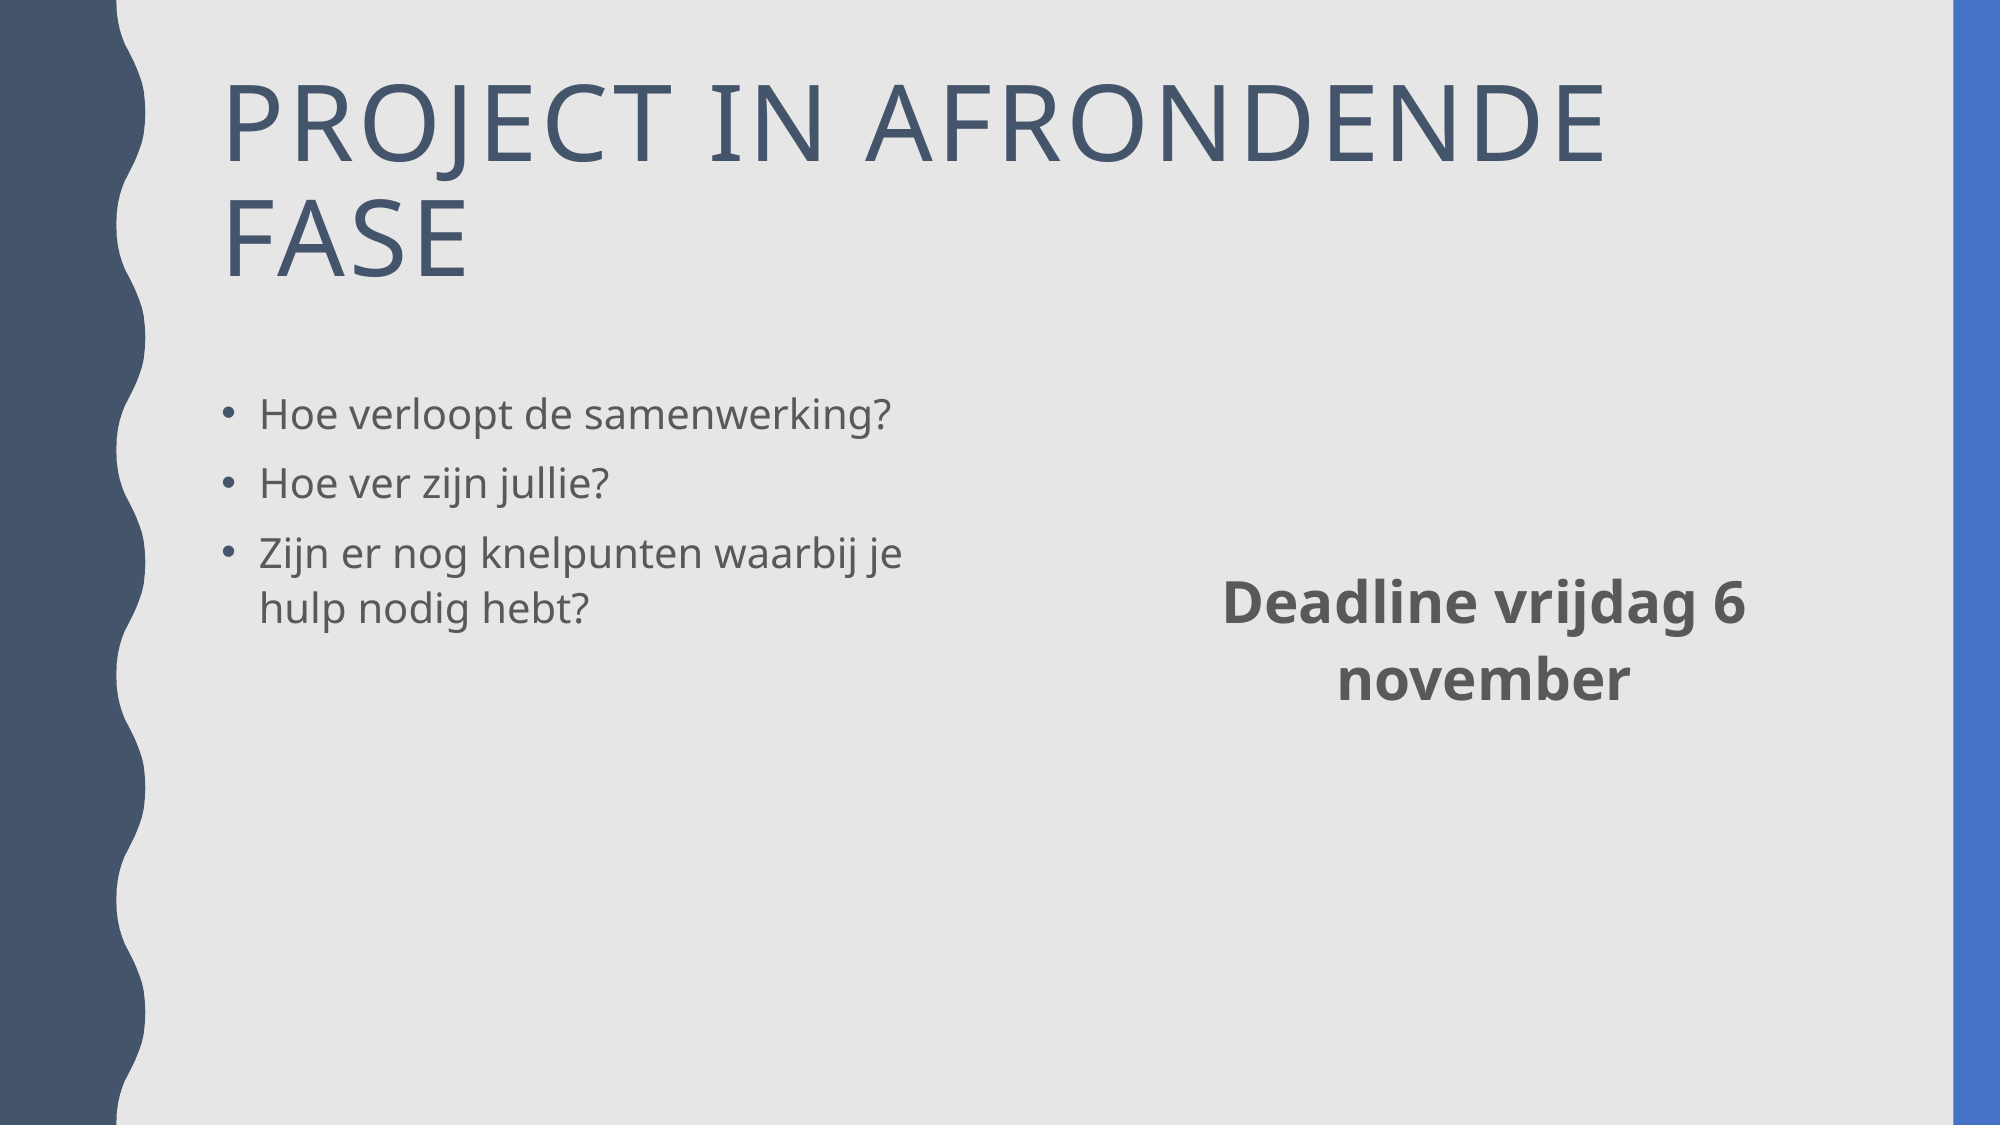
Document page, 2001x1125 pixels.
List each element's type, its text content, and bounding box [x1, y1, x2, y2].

list Deadline vrijdag 6 november [1090, 375, 1878, 969]
title Project in afrondende fase [205, 62, 1875, 308]
list Hoe verloopt de samenwerking? Hoe ver zijn jullie? Zijn er nog knelpunten waarbij je hulp nodig hebt? [206, 375, 994, 969]
